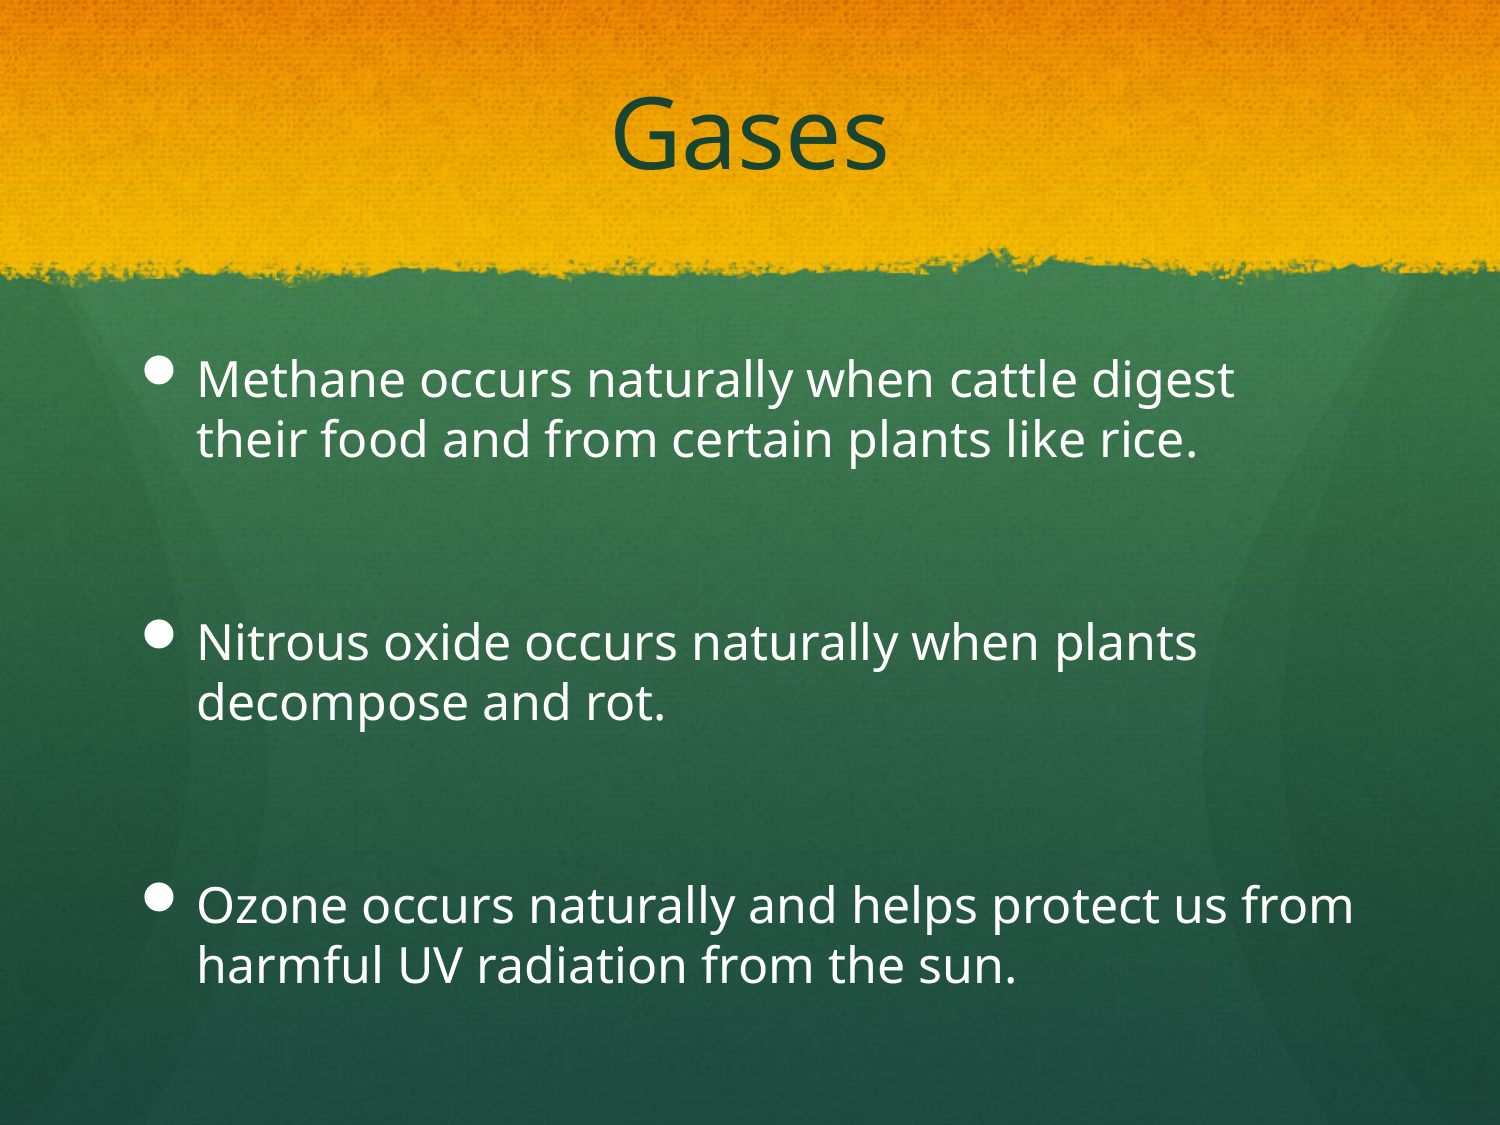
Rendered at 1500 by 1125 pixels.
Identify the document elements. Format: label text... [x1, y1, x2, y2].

list Methane occurs naturally when cattle digest their food and from certain plants like rice. Nitrous oxide occurs naturally when plants decompose and rot. Ozone occurs naturally and helps protect us from harmful UV radiation from the sun. [125, 339, 1375, 1026]
picture [0, 0, 1500, 1125]
title Gases [125, 13, 1375, 246]
